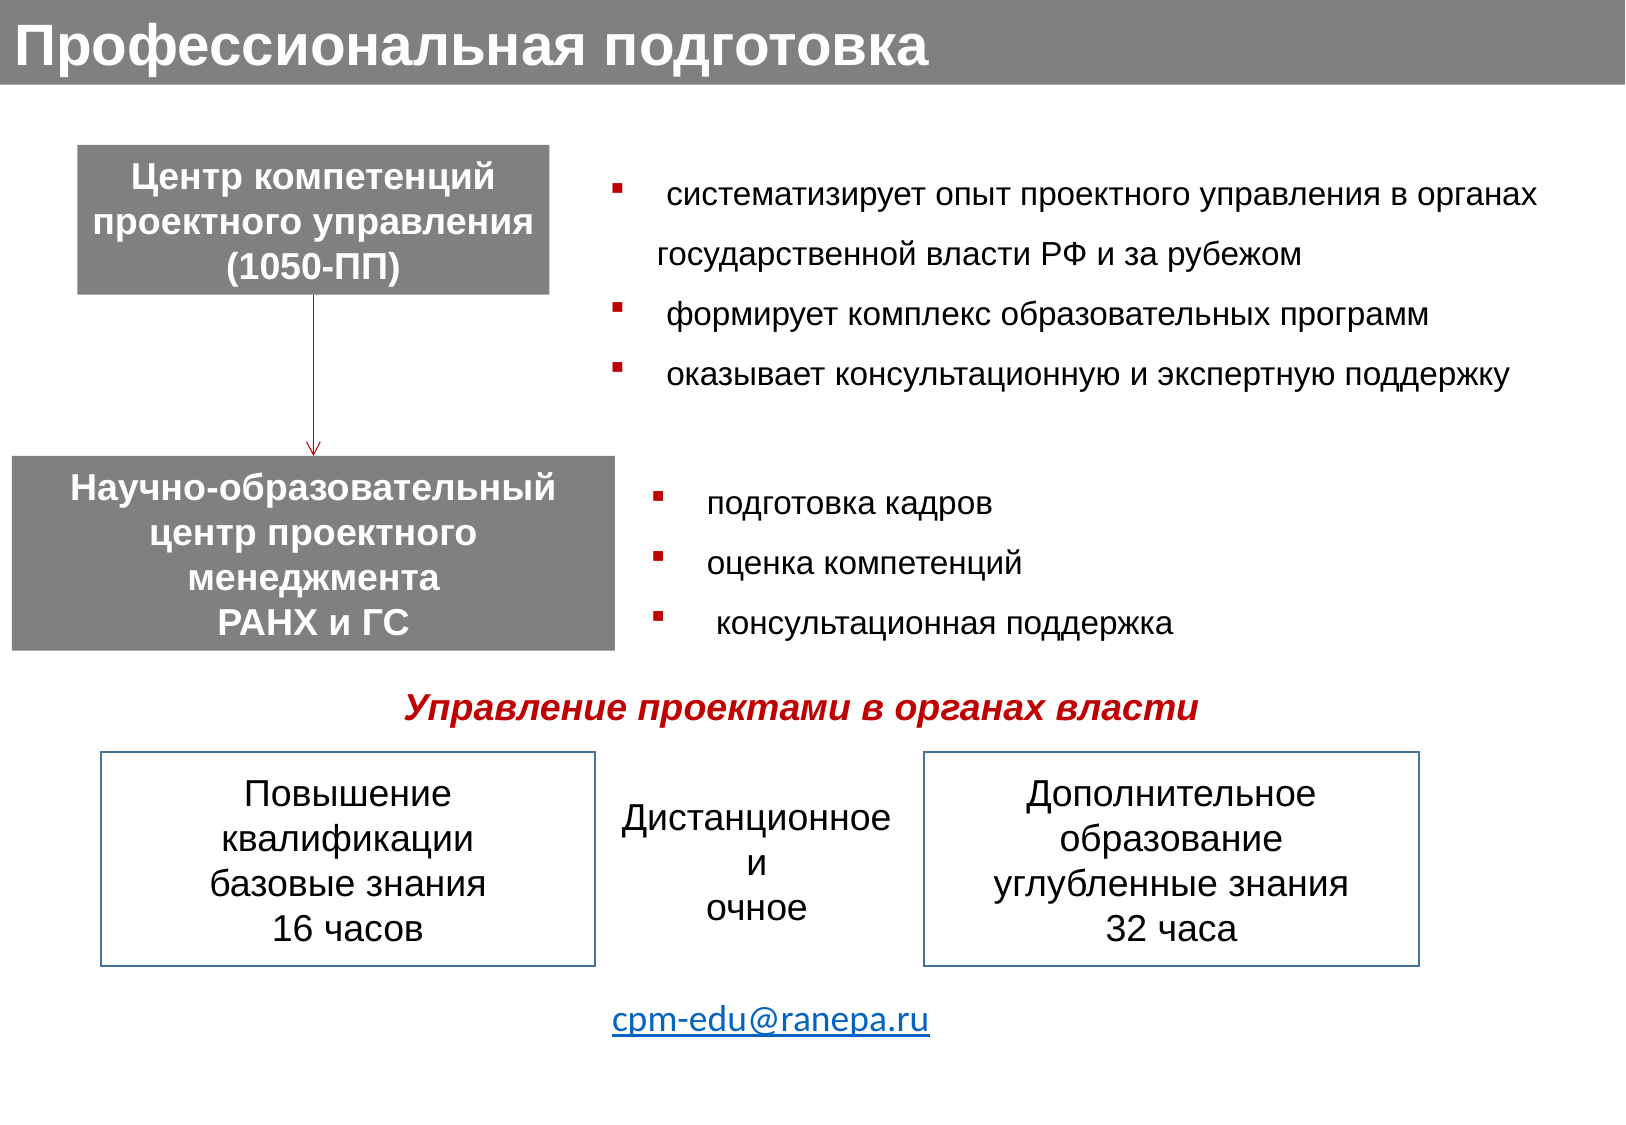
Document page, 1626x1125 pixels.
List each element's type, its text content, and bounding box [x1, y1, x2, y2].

text_box Профессиональная подготовка [0, 0, 1625, 85]
text_box систематизирует опыт проектного управления в органах государственной власти РФ и за рубежом формирует комплекс образовательных программ оказывает консультационную и экспертную поддержку [595, 144, 1585, 400]
text_box cpm-edu@ranepa.ru [597, 986, 945, 1092]
text_box подготовка кадров оценка компетенций консультационная поддержка [635, 453, 1625, 649]
text_box Управление проектами в органах власти [388, 675, 1215, 735]
text_box Научно-образовательный центр проектного менеджмента РАНХ и ГС [11, 455, 615, 651]
text_box Центр компетенций проектного управления (1050-ПП) [77, 144, 550, 295]
text_box Повышение квалификации базовые знания 16 часов [100, 751, 596, 967]
text_box Дополнительное образование углубленные знания 32 часа [923, 751, 1420, 967]
text_box Дистанционное и очное [607, 785, 907, 936]
